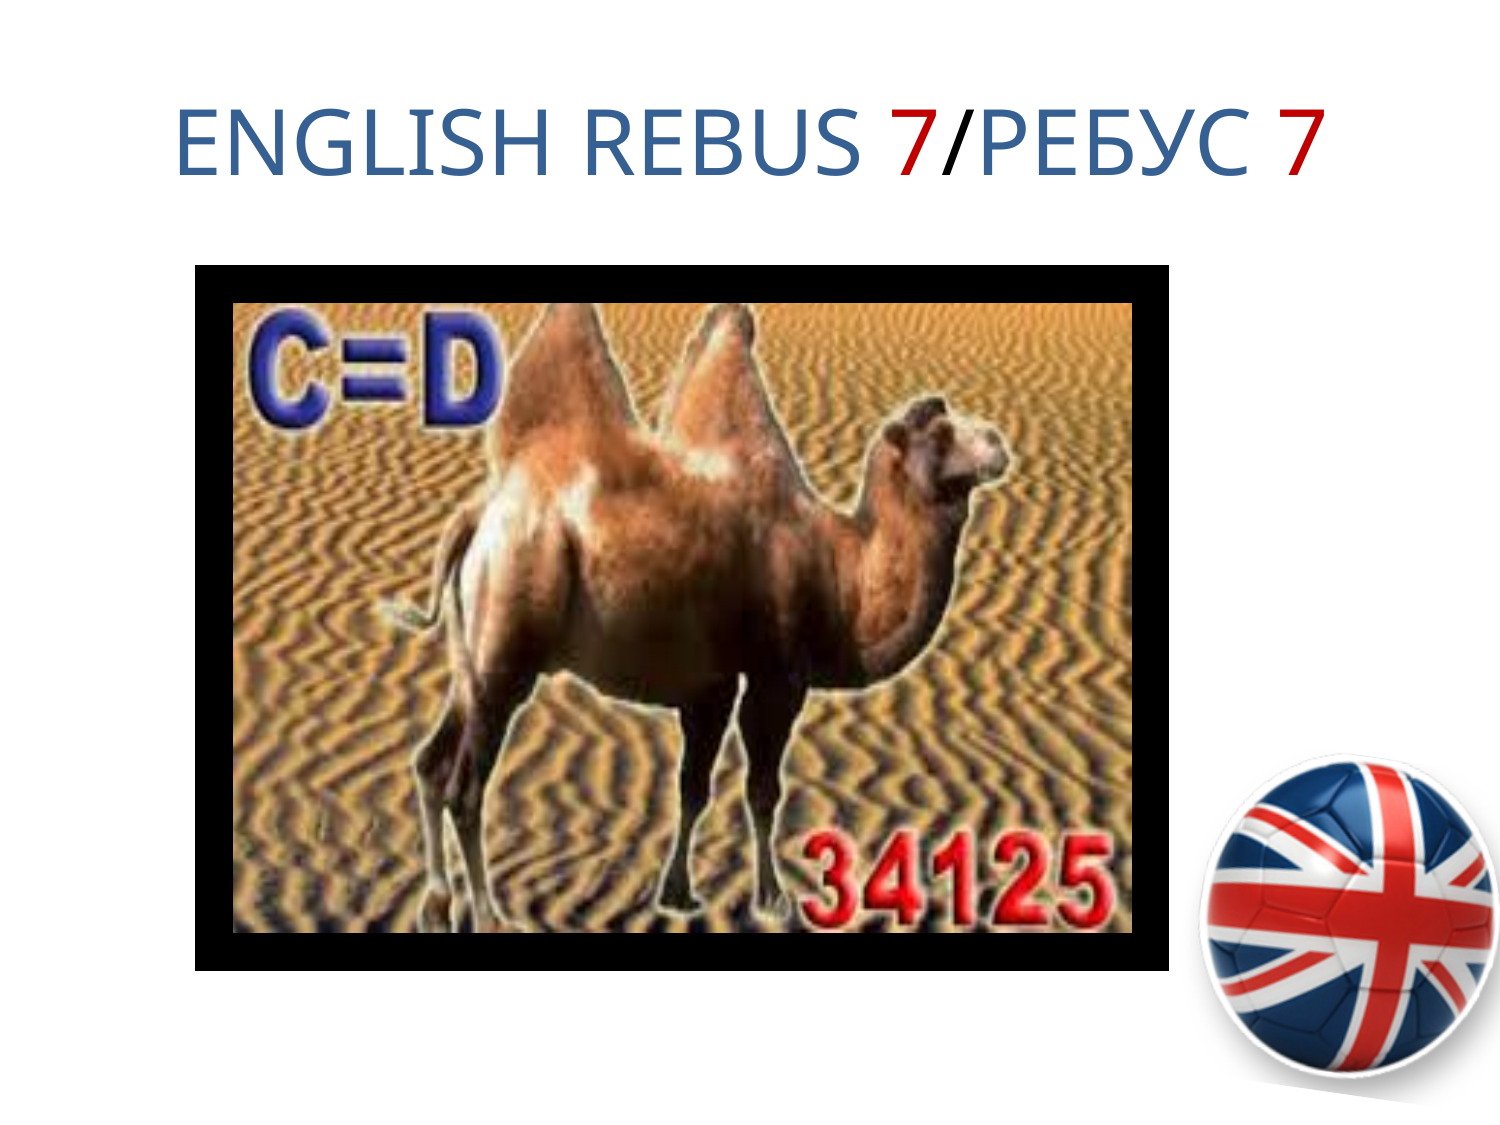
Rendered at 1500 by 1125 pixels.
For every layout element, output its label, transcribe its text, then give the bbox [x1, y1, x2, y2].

title ENGLISH REBUS 7/РЕБУС 7 [75, 45, 1425, 233]
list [232, 302, 1133, 934]
picture [1153, 732, 1500, 1117]
